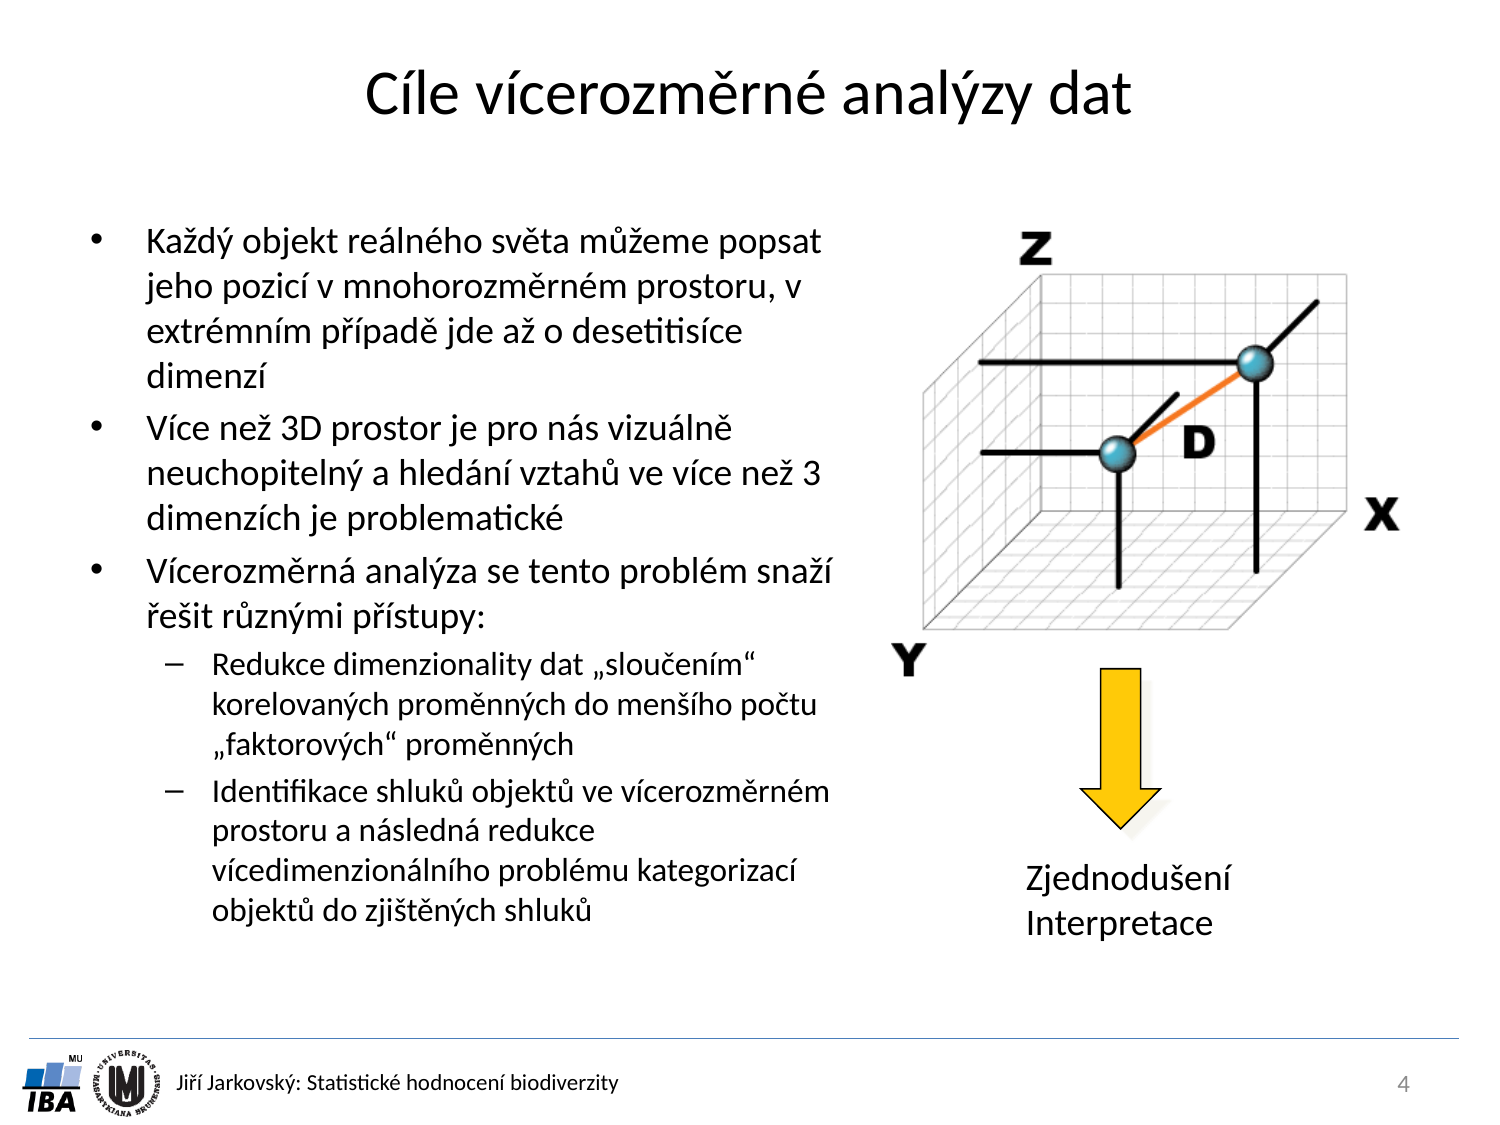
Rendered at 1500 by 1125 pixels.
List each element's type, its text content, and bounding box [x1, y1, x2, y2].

text_box [1080, 699, 1161, 829]
picture [22, 1055, 82, 1112]
picture [93, 1050, 160, 1117]
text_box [891, 219, 1401, 691]
list Každý objekt reálného světa můžeme popsat jeho pozicí v mnohorozměrném prostoru, v extrémním případě jde až o desetitisíce dimenzí Více než 3D prostor je pro nás vizuálně neuchopitelný a hledání vztahů ve více než 3 dimenzích je problematické Vícerozměrná analýza se tento problém snaží řešit různými přístupy: Redukce dimenzionality dat „sloučením“ korelovaných proměnných do menšího počtu „faktorových“ proměnných Identifikace shluků objektů ve vícerozměrném prostoru a následná redukce vícedimenzionálního problému kategorizací objektů do zjištěných shluků [75, 208, 857, 1005]
title Cíle vícerozměrné analýzy dat [75, 42, 1425, 135]
text_box Zjednodušení Interpretace [1011, 845, 1247, 951]
slide_number 4 [1074, 1052, 1425, 1113]
